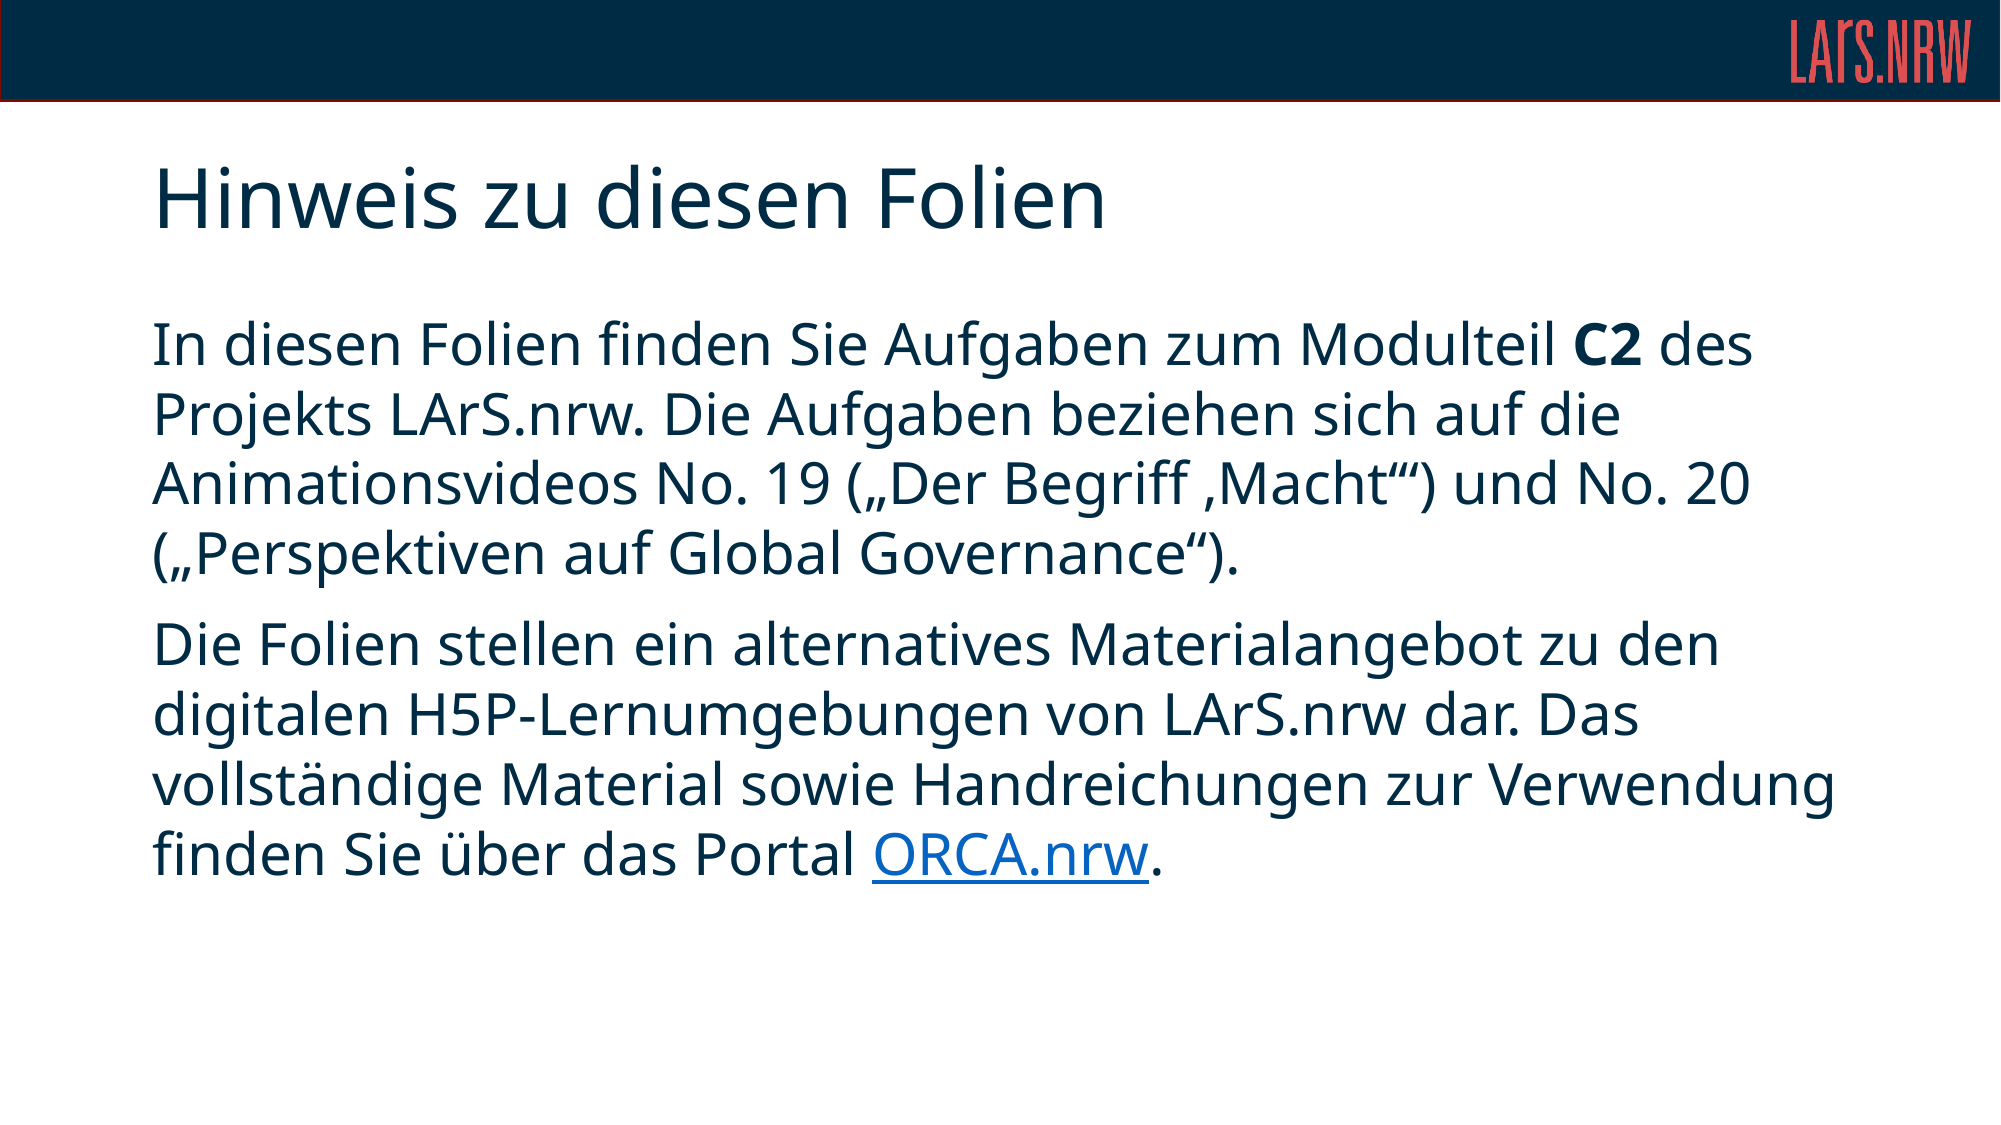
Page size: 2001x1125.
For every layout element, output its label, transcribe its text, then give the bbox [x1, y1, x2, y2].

list In diesen Folien finden Sie Aufgaben zum Modulteil C2 des Projekts LArS.nrw. Die Aufgaben beziehen sich auf die Animationsvideos No. 19 („Der Begriff ‚Macht‘“) und No. 20 („Perspektiven auf Global Governance“). Die Folien stellen ein alternatives Materialangebot zu den digitalen H5P-Lernumgebungen von LArS.nrw dar. Das vollständige Material sowie Handreichungen zur Verwendung finden Sie über das Portal ORCA.nrw. [137, 299, 1863, 1014]
title Hinweis zu diesen Folien [137, 126, 1863, 278]
picture [1773, 6, 1977, 99]
